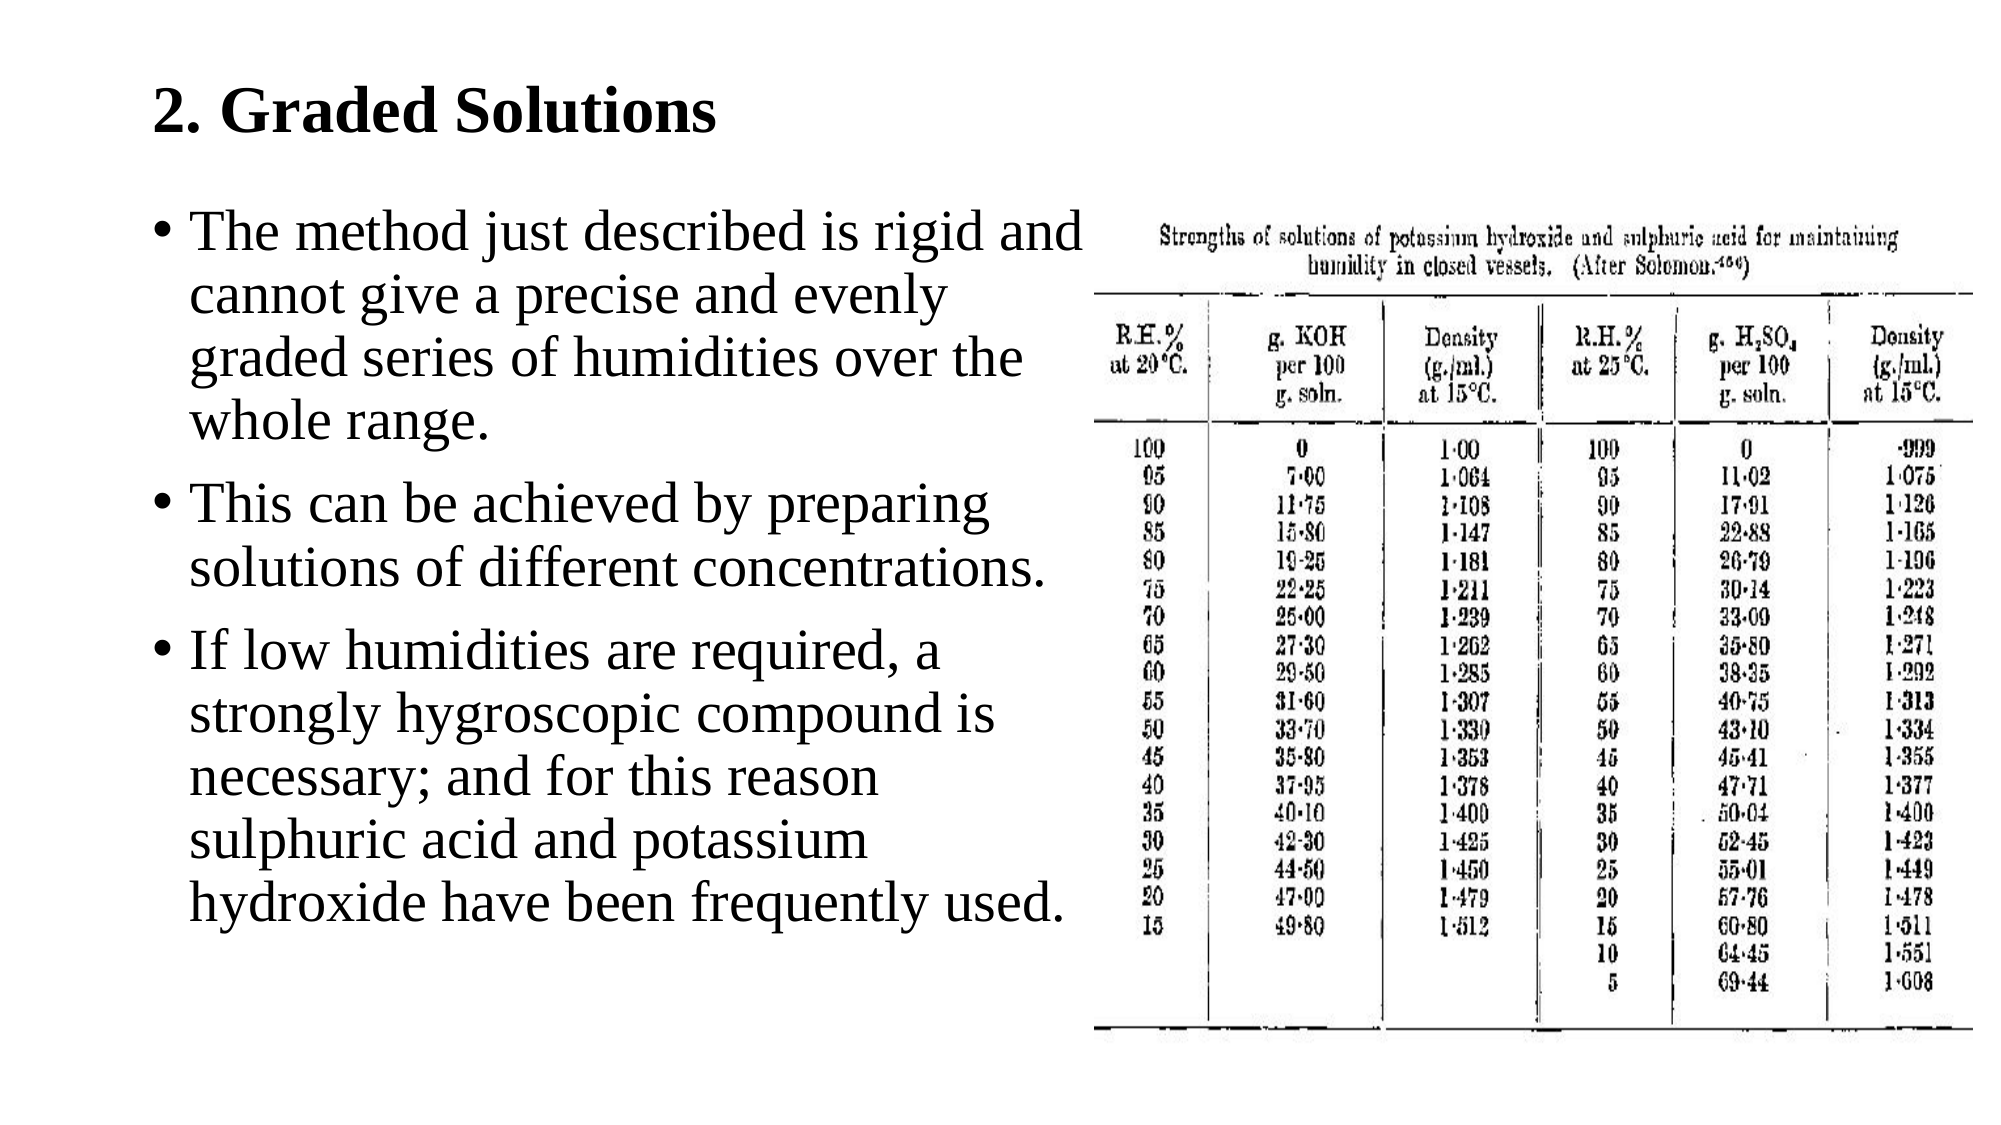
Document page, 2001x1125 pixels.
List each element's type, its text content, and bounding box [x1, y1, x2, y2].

list The method just described is rigid and cannot give a precise and evenly graded series of humidities over the whole range. This can be achieved by preparing solutions of different concentrations. If low humidities are required, a strongly hygroscopic compound is necessary; and for this reason sulphuric acid and potassium hydroxide have been frequently used. [137, 192, 1124, 1014]
picture [1094, 209, 1973, 1045]
title 2. Graded Solutions [137, 59, 1863, 162]
